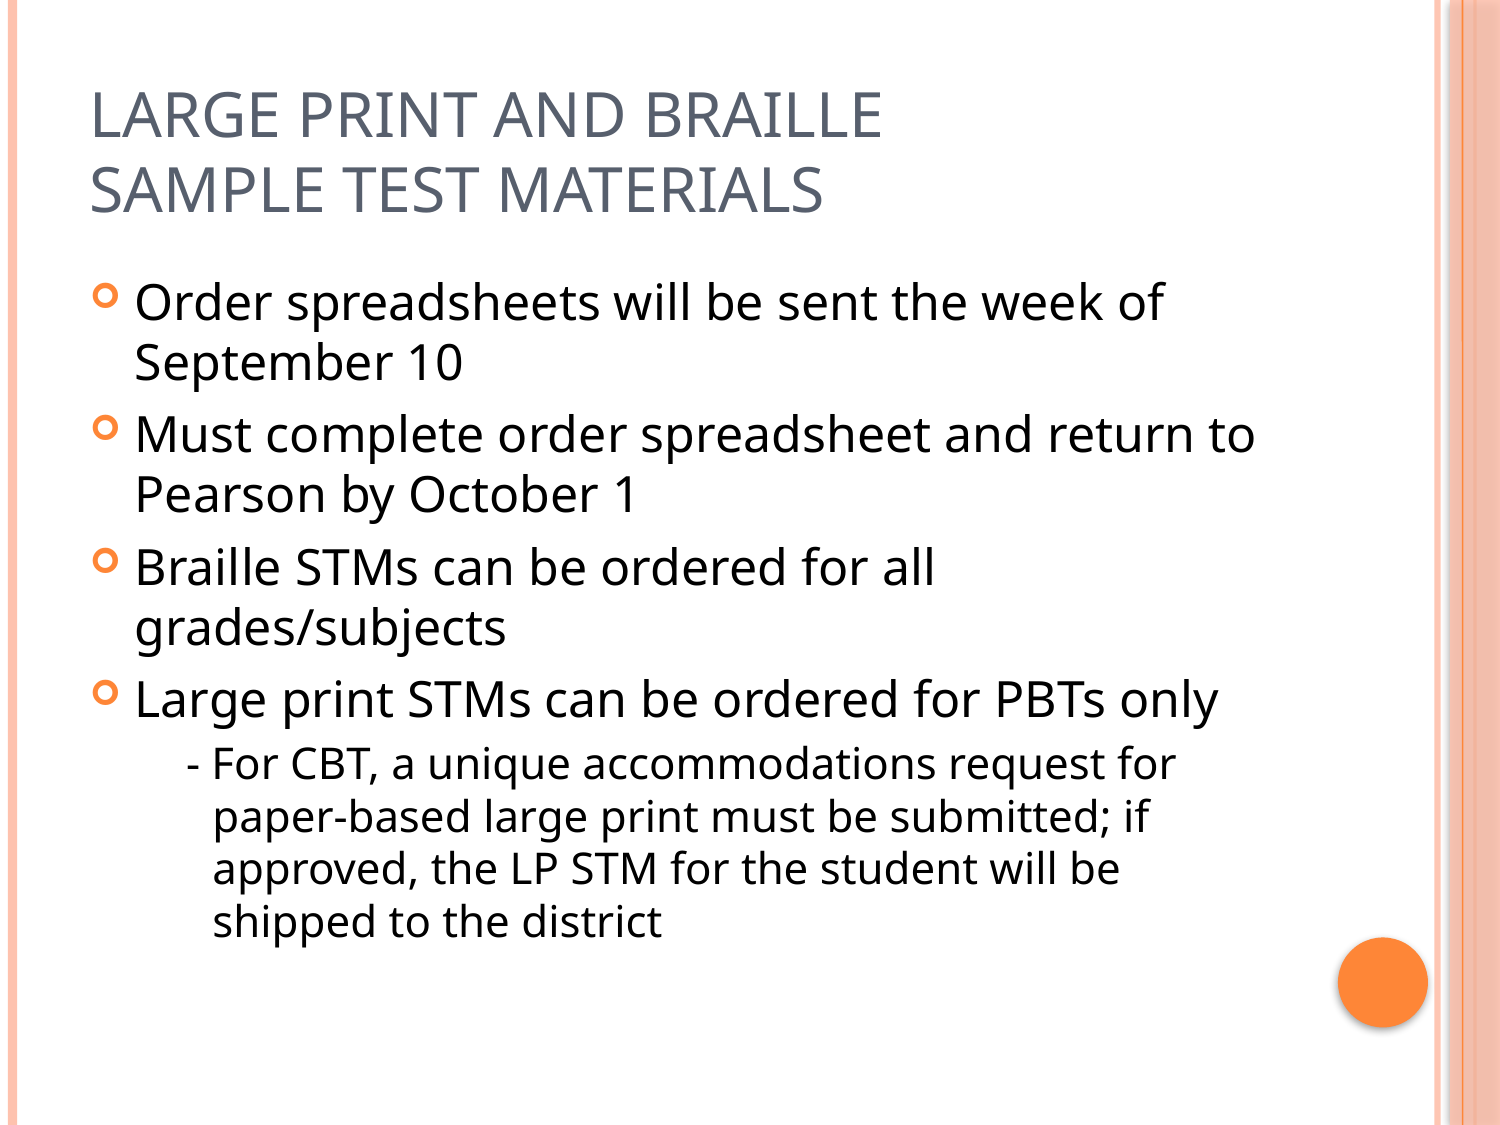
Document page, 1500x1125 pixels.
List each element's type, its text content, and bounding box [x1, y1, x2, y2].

title Large Print and Braille Sample Test Materials [75, 45, 1300, 233]
list Order spreadsheets will be sent the week of September 10 Must complete order spreadsheet and return to Pearson by October 1 Braille STMs can be ordered for all grades/subjects Large print STMs can be ordered for PBTs only - For CBT, a unique accommodations request for paper-based large print must be submitted; if approved, the LP STM for the student will be shipped to the district [75, 262, 1300, 1062]
